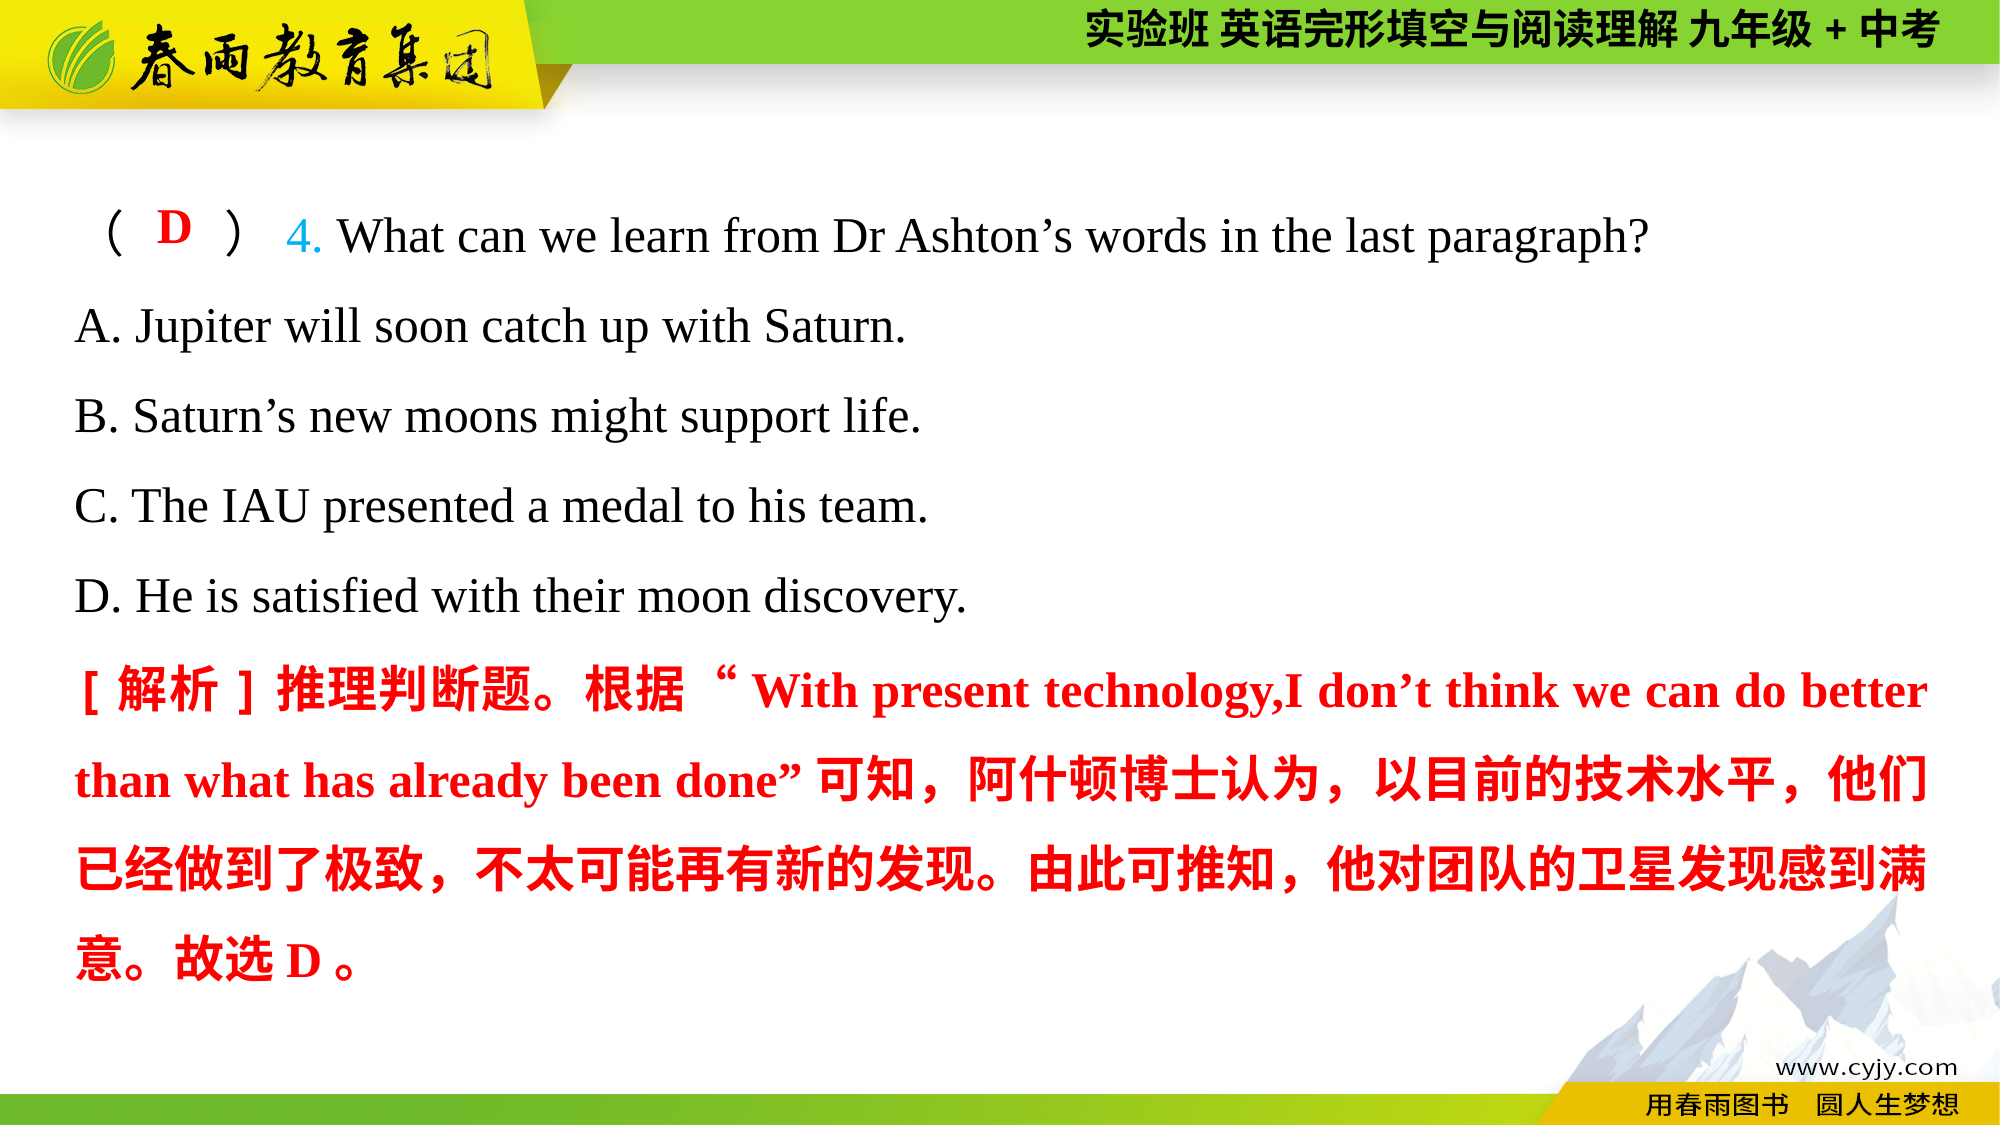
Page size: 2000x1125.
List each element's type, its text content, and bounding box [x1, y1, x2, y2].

list （ ）4. What can we learn from Dr Ashton’s words in the last paragraph? A. Jupiter will soon catch up with Saturn. B. Saturn’s new moons might support life. C. The IAU presented a medal to his team. D. He is satisfied with their moon discovery. [59, 165, 1944, 635]
text_box D [141, 185, 208, 261]
text_box [解析]推理判断题。根据“With present technology,I don’t think we can do better than what has already been done”可知，阿什顿博士认为，以目前的技术水平，他们已经做到了极致，不太可能再有新的发现。由此可推知，他对团队的卫星发现感到满意。故选D。 [59, 635, 1944, 996]
picture [0, 0, 2000, 1125]
